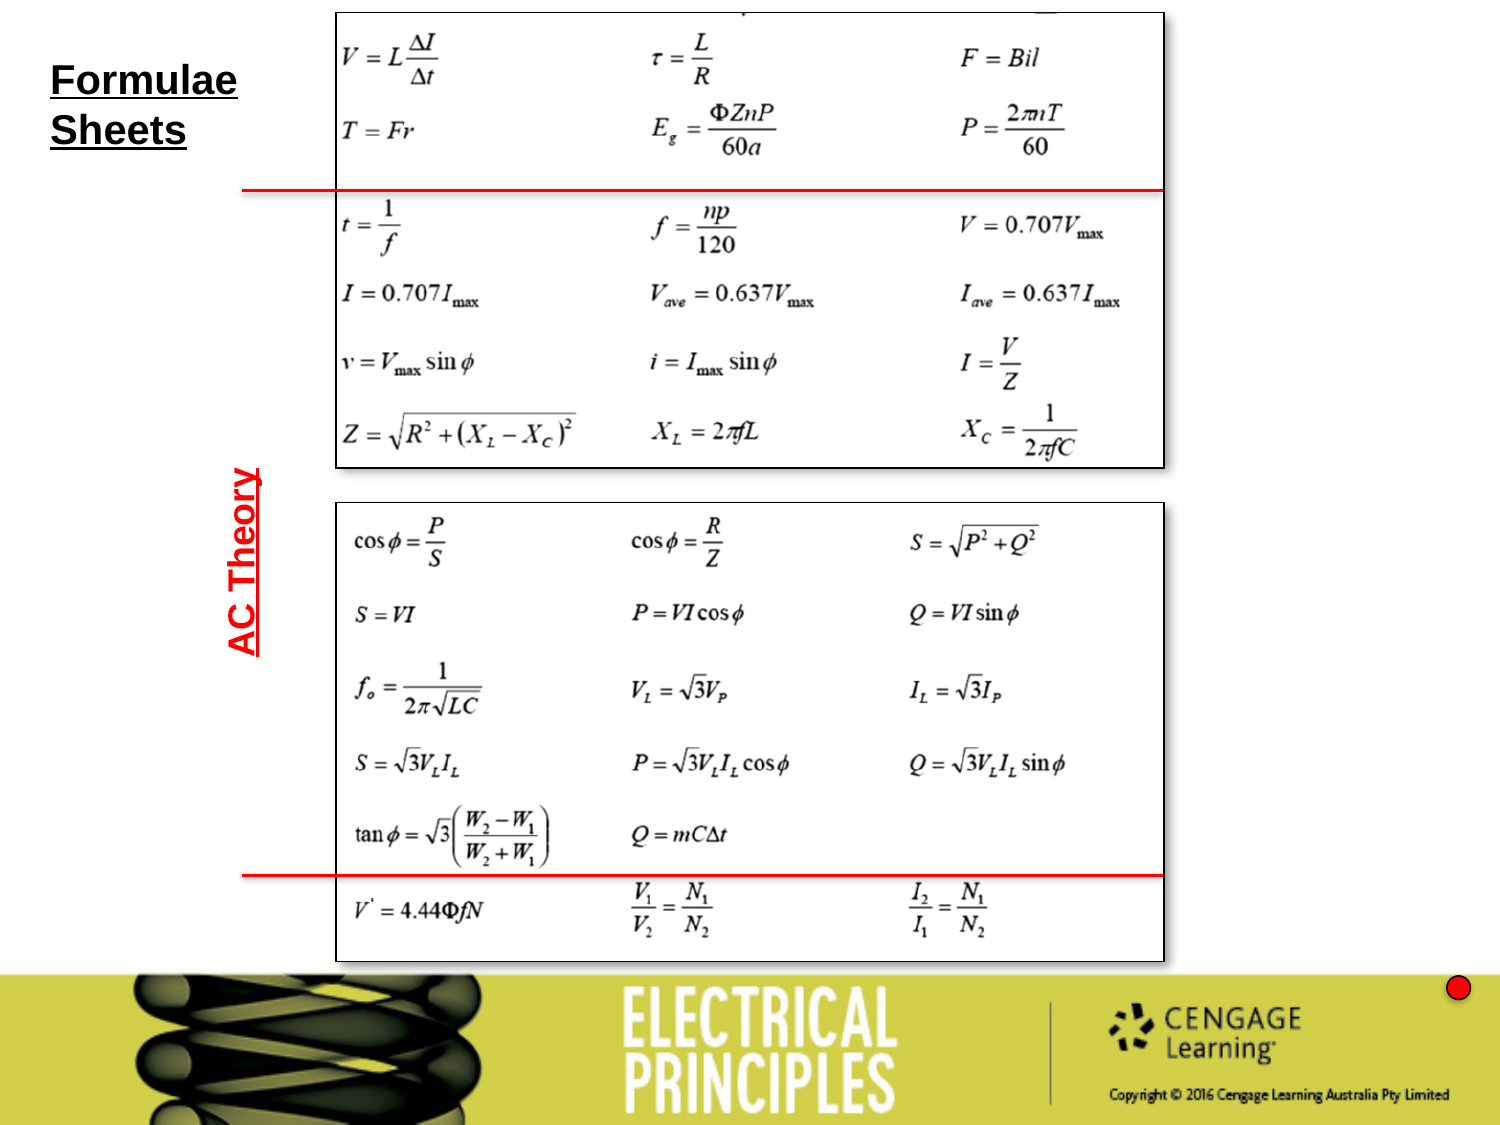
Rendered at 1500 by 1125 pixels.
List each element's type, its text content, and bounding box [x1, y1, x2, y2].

text_box [1446, 975, 1472, 1001]
picture [0, 0, 1500, 1125]
text_box AC Theory [209, 382, 286, 743]
text_box Formulae Sheets [35, 45, 331, 161]
